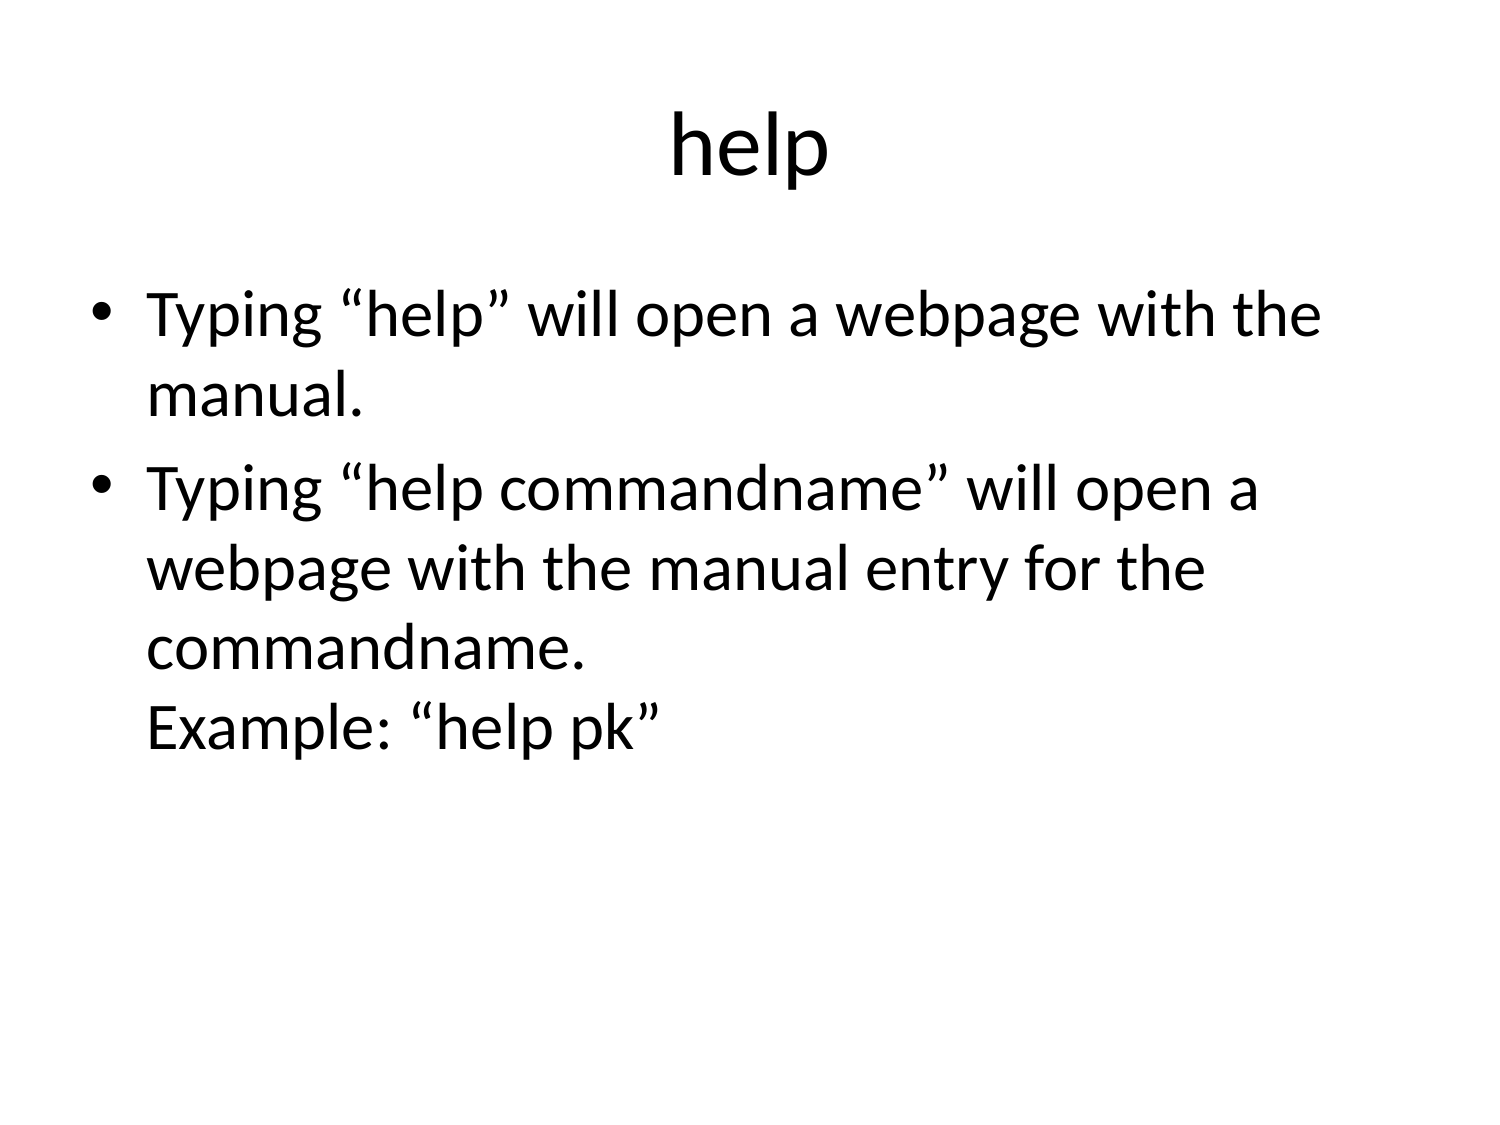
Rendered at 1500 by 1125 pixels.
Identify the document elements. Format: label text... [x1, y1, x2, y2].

list Typing “help” will open a webpage with the manual. Typing “help commandname” will open a webpage with the manual entry for the commandname. Example: “help pk” [75, 262, 1425, 1005]
title help [75, 45, 1425, 233]
